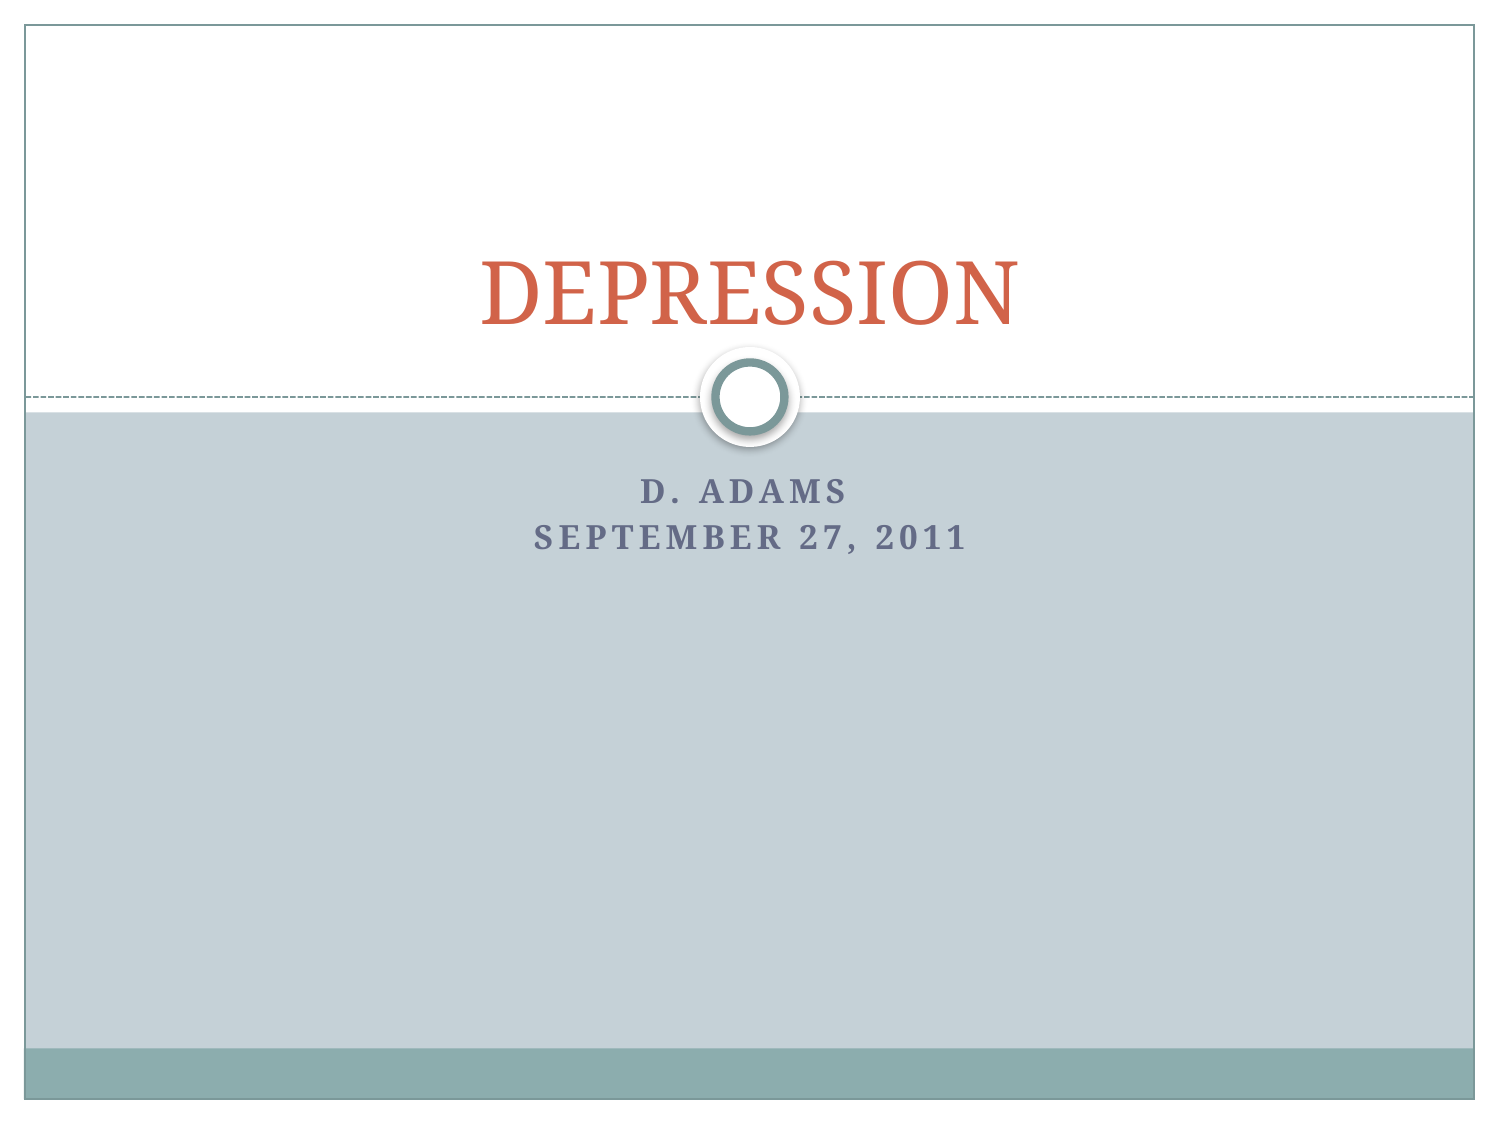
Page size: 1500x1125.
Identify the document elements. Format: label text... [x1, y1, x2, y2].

subtitle D. Adams September 27, 2011 [225, 462, 1275, 750]
title DEPRESSION [112, 62, 1388, 350]
